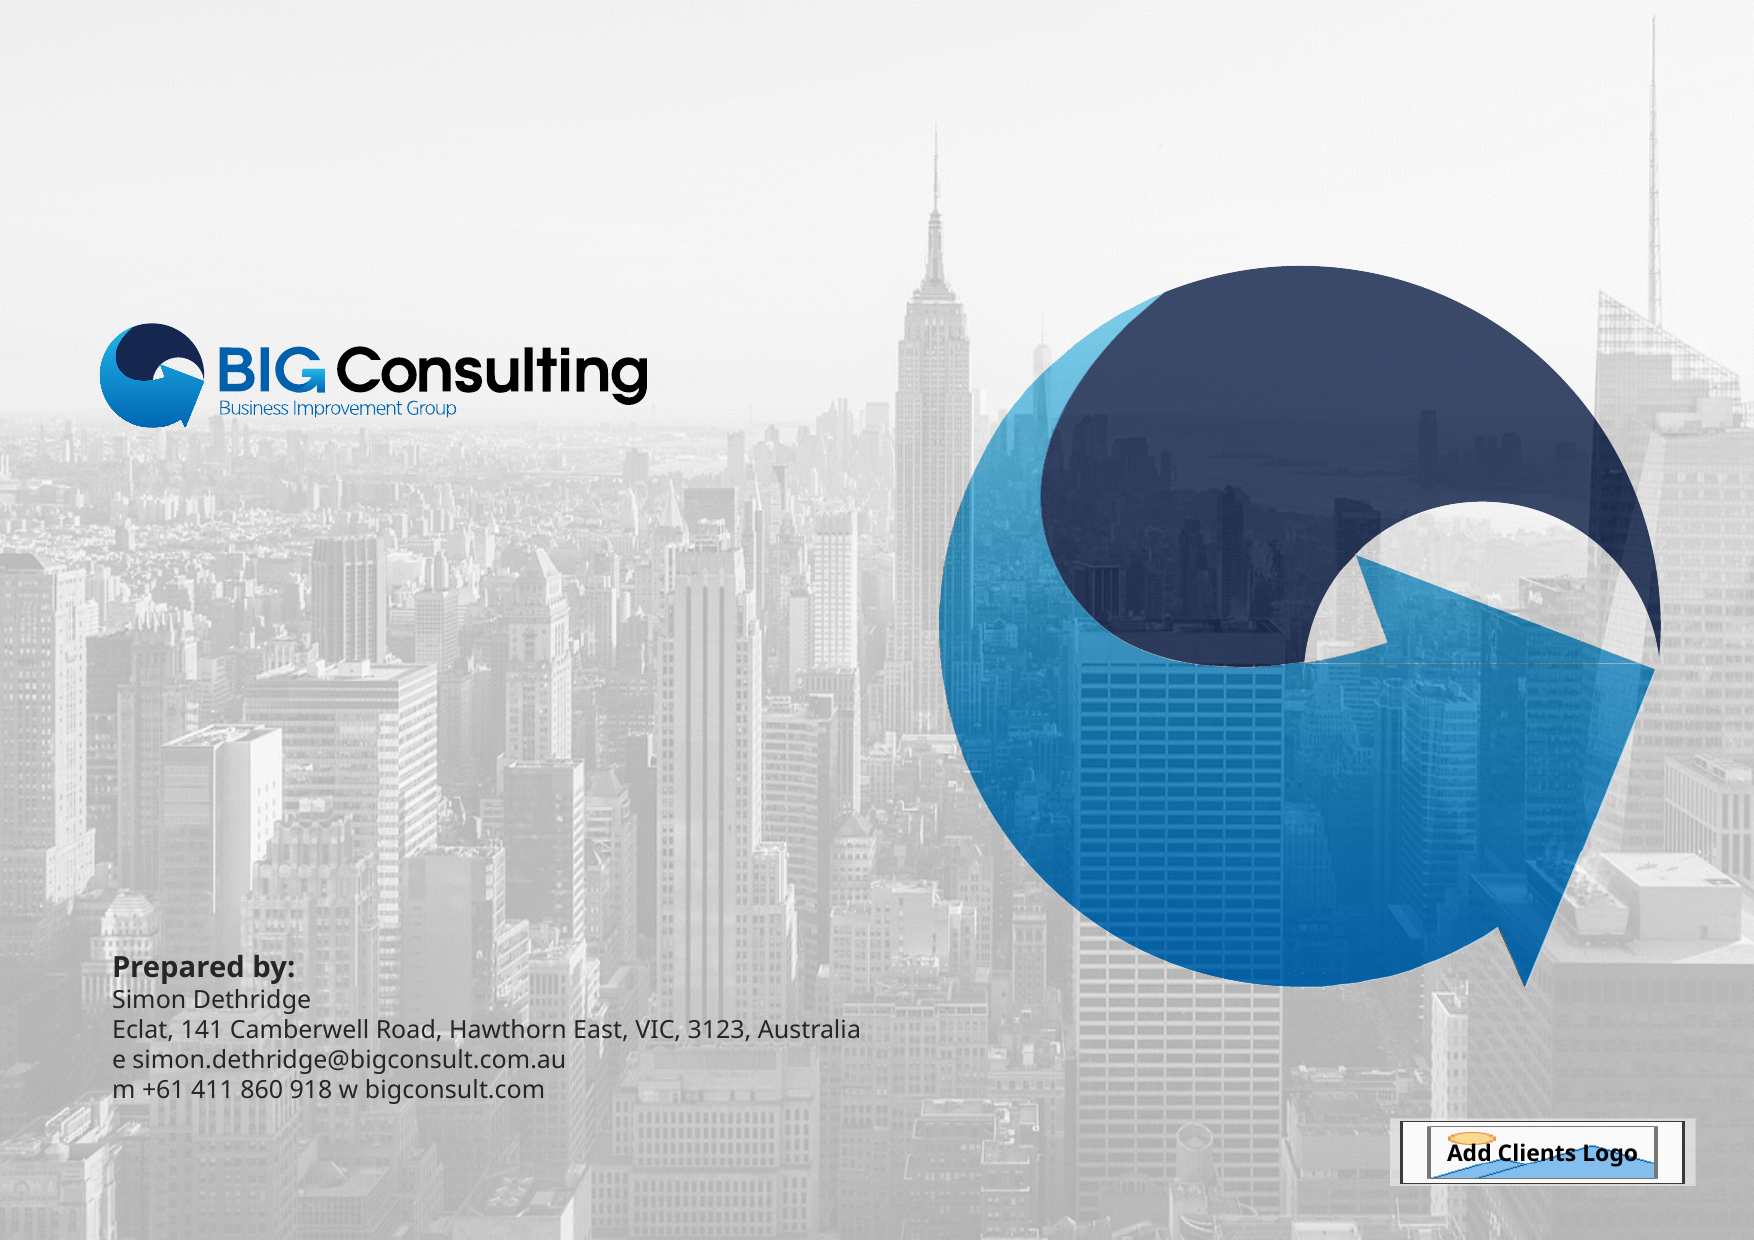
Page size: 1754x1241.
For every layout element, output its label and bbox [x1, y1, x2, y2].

picture [940, 295, 1654, 810]
picture [1311, 556, 1636, 663]
picture [1390, 1118, 1696, 1186]
